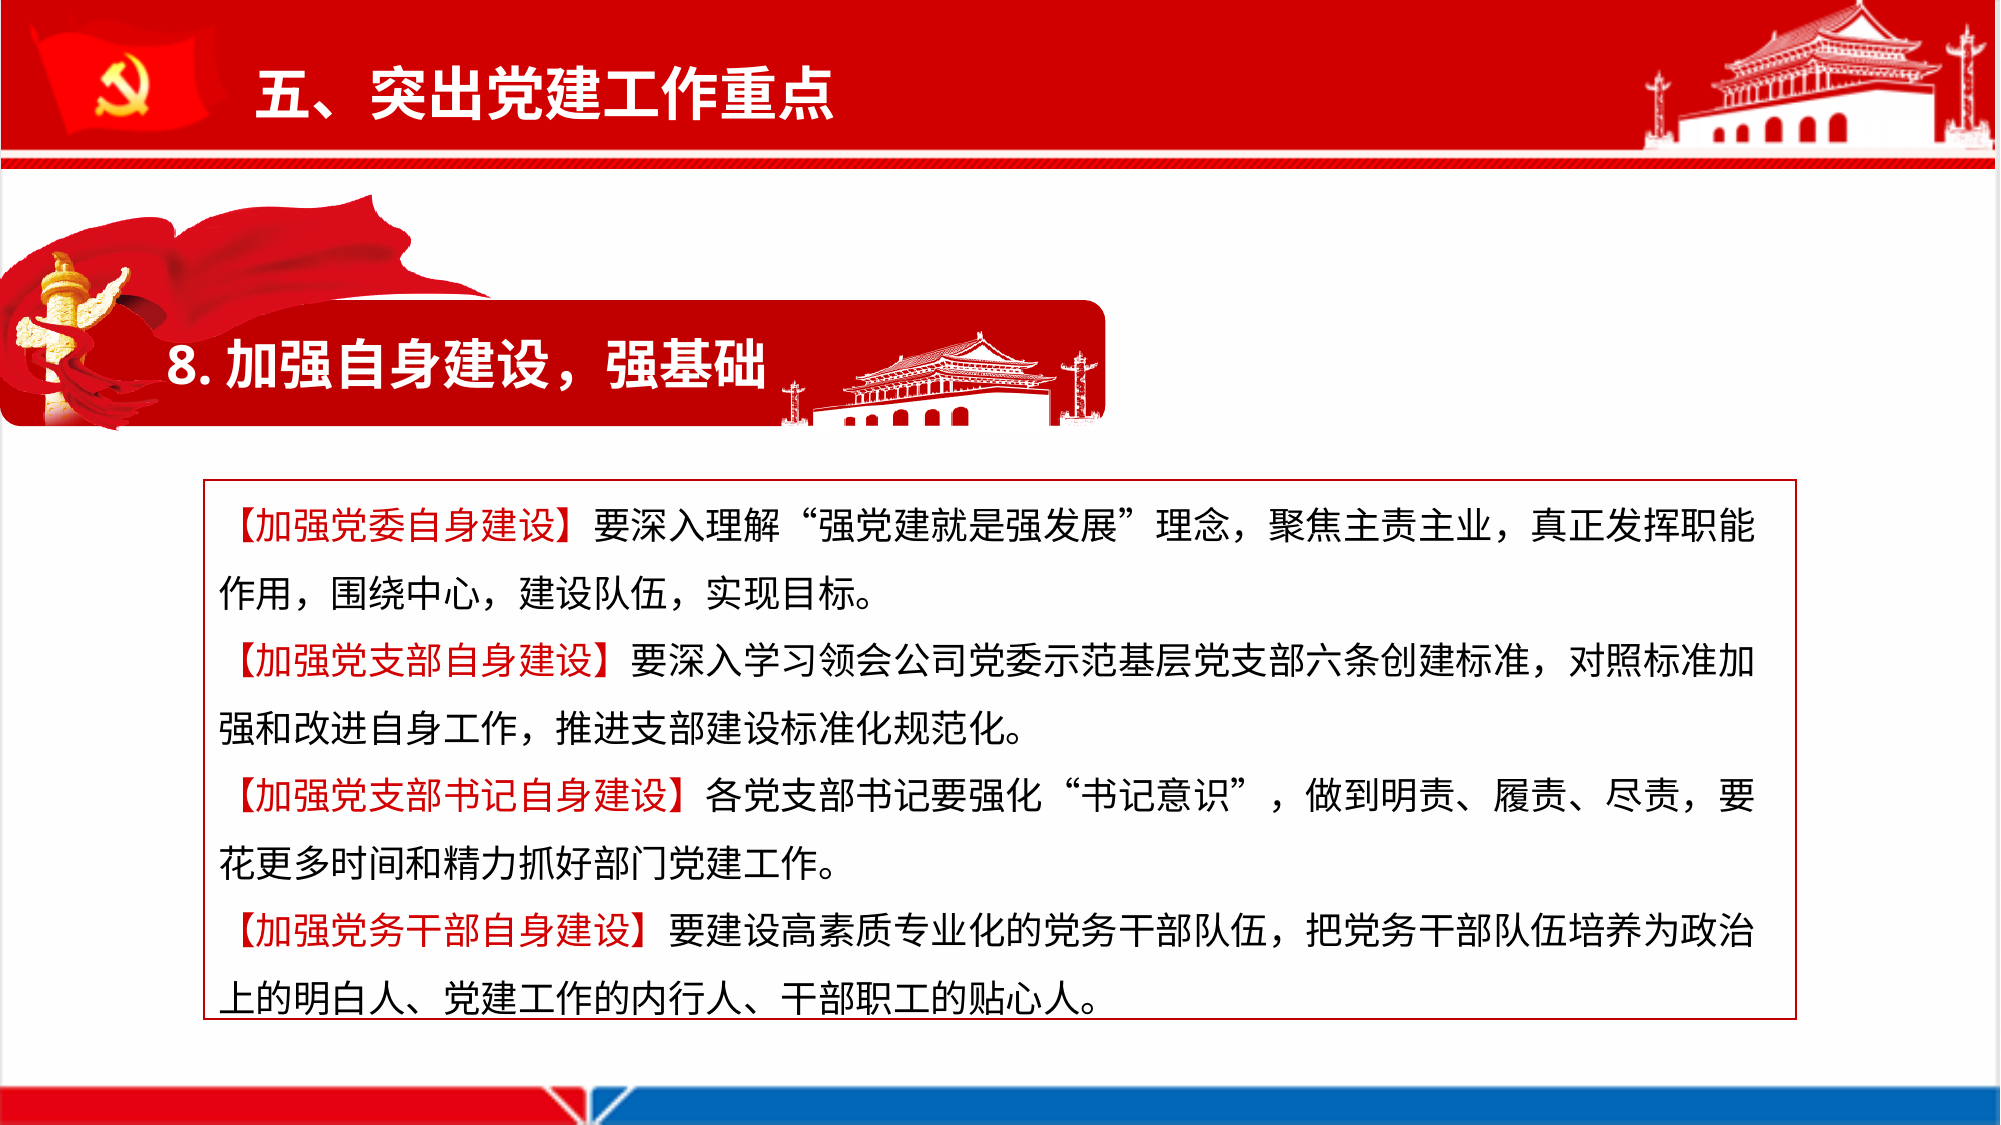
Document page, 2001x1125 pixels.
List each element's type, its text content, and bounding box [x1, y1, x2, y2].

picture [0, 0, 2001, 1125]
slide_number [1412, 1042, 1863, 1103]
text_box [0, 173, 1106, 457]
text_box 【加强党委自身建设】要深入理解“强党建就是强发展”理念，聚焦主责主业，真正发挥职能作用，围绕中心，建设队伍，实现目标。 【加强党支部自身建设】要深入学习领会公司党委示范基层党支部六条创建标准，对照标准加强和改进自身工作，推进支部建设标准化规范化。 【加强党支部书记自身建设】各党支部书记要强化“书记意识”，做到明责、履责、尽责，要花更多时间和精力抓好部门党建工作。 【加强党务干部自身建设】要建设高素质专业化的党务干部队伍，把党务干部队伍培养为政治上的明白人、党建工作的内行人、干部职工的贴心人。 [203, 479, 1797, 1020]
